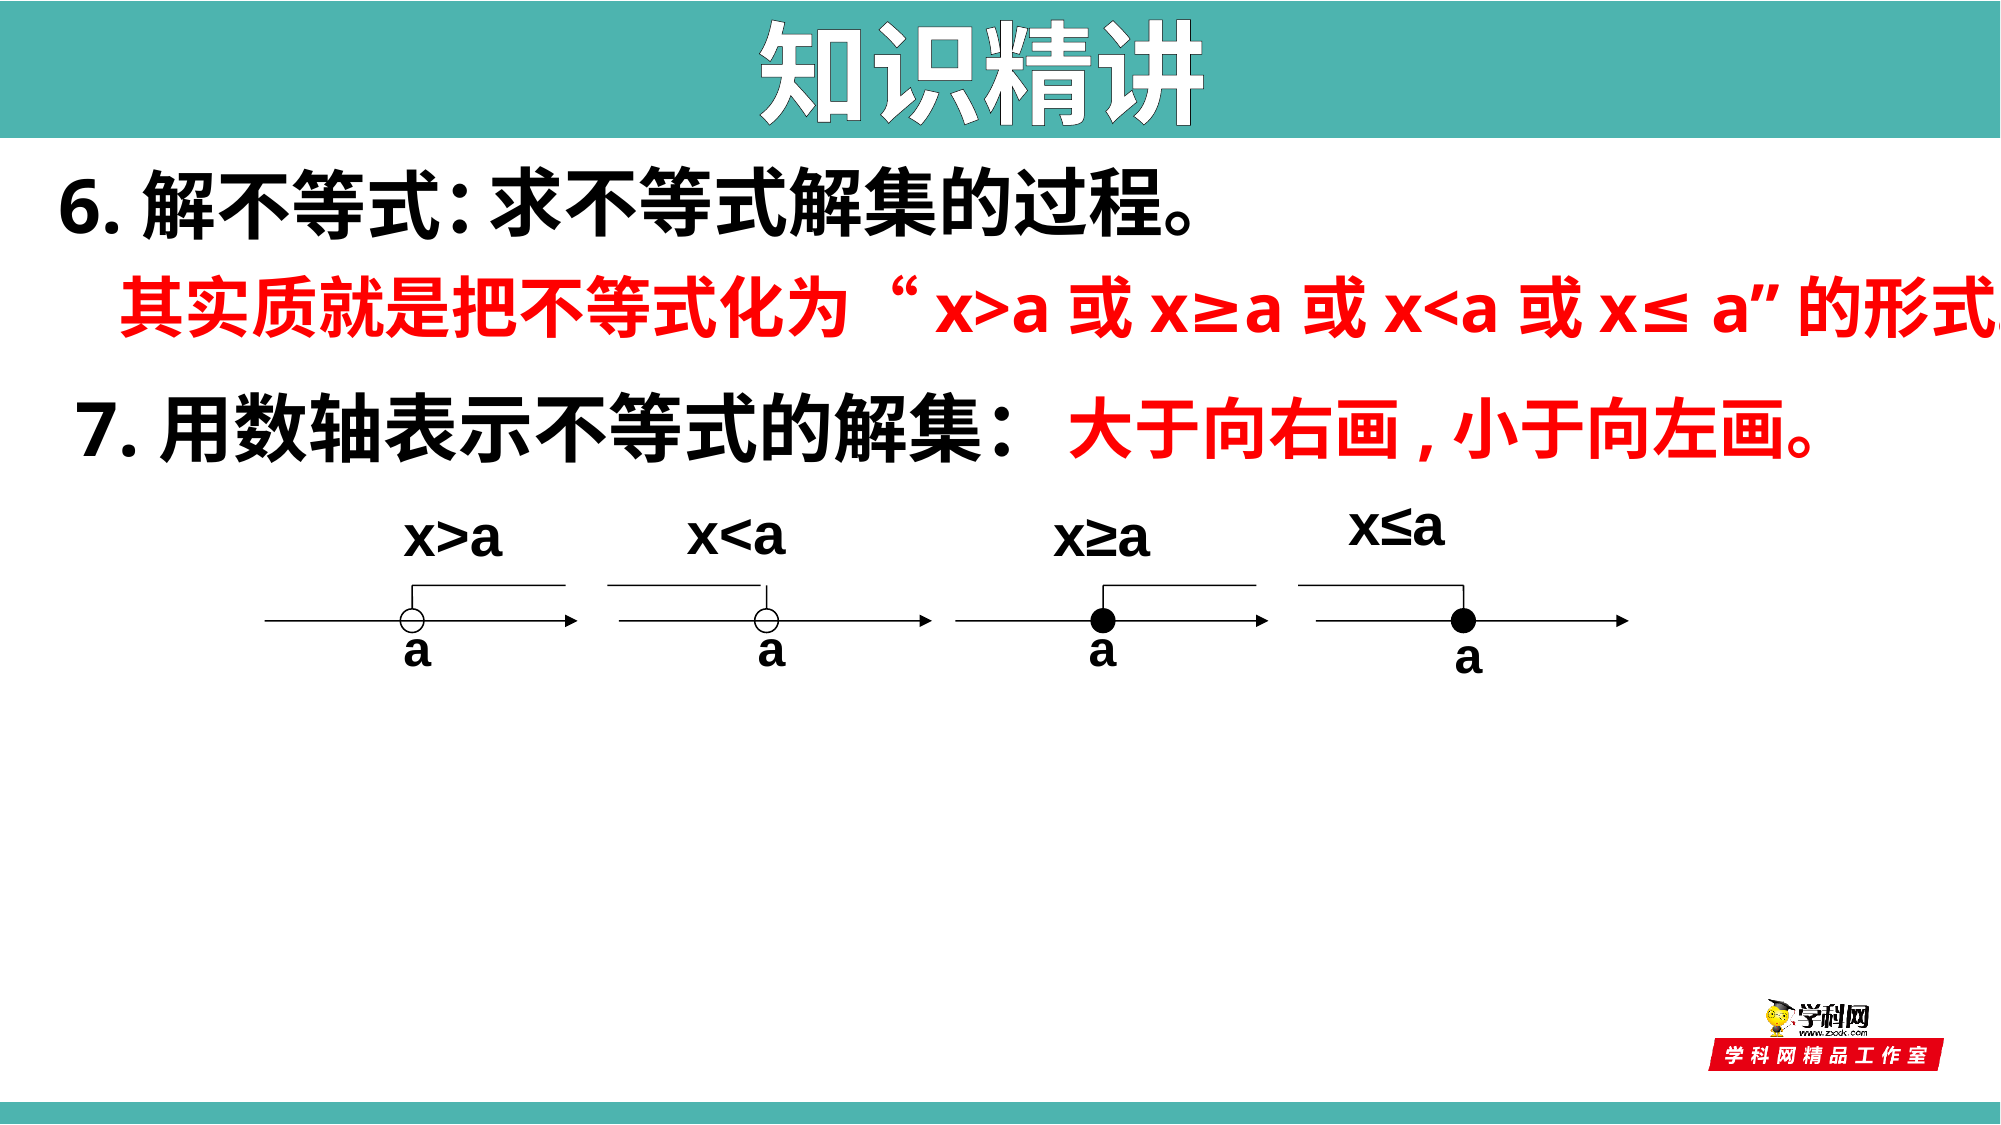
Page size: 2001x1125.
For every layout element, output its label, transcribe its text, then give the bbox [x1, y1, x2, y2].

text_box 6.解不等式： [44, 151, 470, 256]
text_box 大于向右画,小于向左画。 [1053, 379, 1939, 475]
picture [0, 1, 2001, 1124]
text_box 其实质就是把不等式化为“x>a或x≥a或x<a或x≤ a”的形式。 [103, 258, 2000, 354]
text_box 求不等式解集的过程。 [474, 148, 1254, 254]
text_box 7.用数轴表示不等式的解集： [60, 374, 1048, 480]
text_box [264, 479, 1629, 692]
text_box 知识精讲 [742, 0, 1223, 146]
